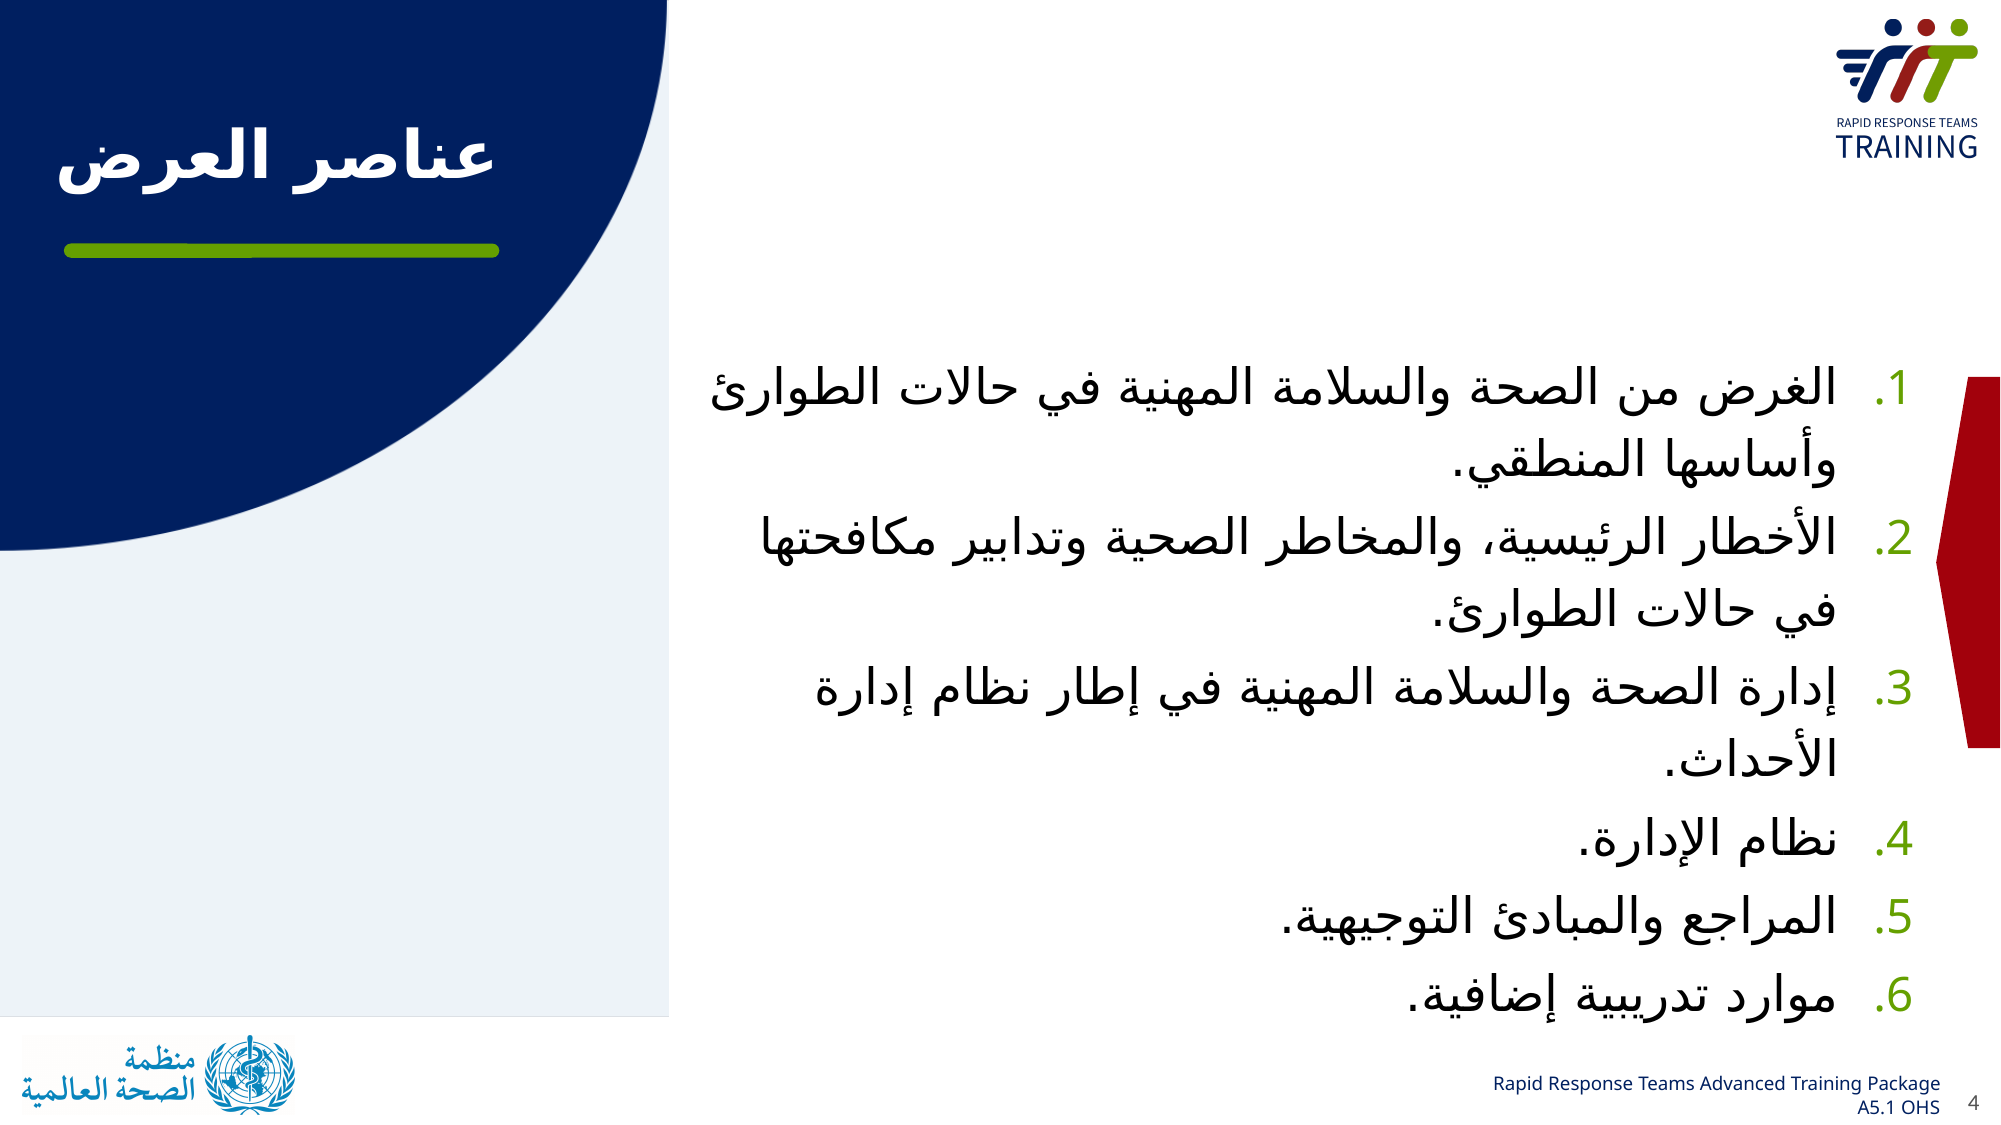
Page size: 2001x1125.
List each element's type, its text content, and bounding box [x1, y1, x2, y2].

picture [1835, 19, 1978, 167]
picture [22, 1035, 295, 1115]
picture [252, 1050, 258, 1059]
title عناصر العرض [0, 120, 500, 439]
picture [0, 0, 669, 1018]
slide_number 4 [1882, 1037, 1916, 1092]
list الغرض من الصحة والسلامة المهنية في حالات الطوارئ وأساسها المنطقي. الأخطار الرئيسية، والمخاطر الصحية وتدابير مكافحتها في حالات الطوارئ. إدارة الصحة والسلامة المهنية في إطار نظام إدارة الأحداث. نظام الإدارة. المراجع والمبادئ التوجيهية. موارد تدريبية إضافية. [682, 341, 1917, 846]
